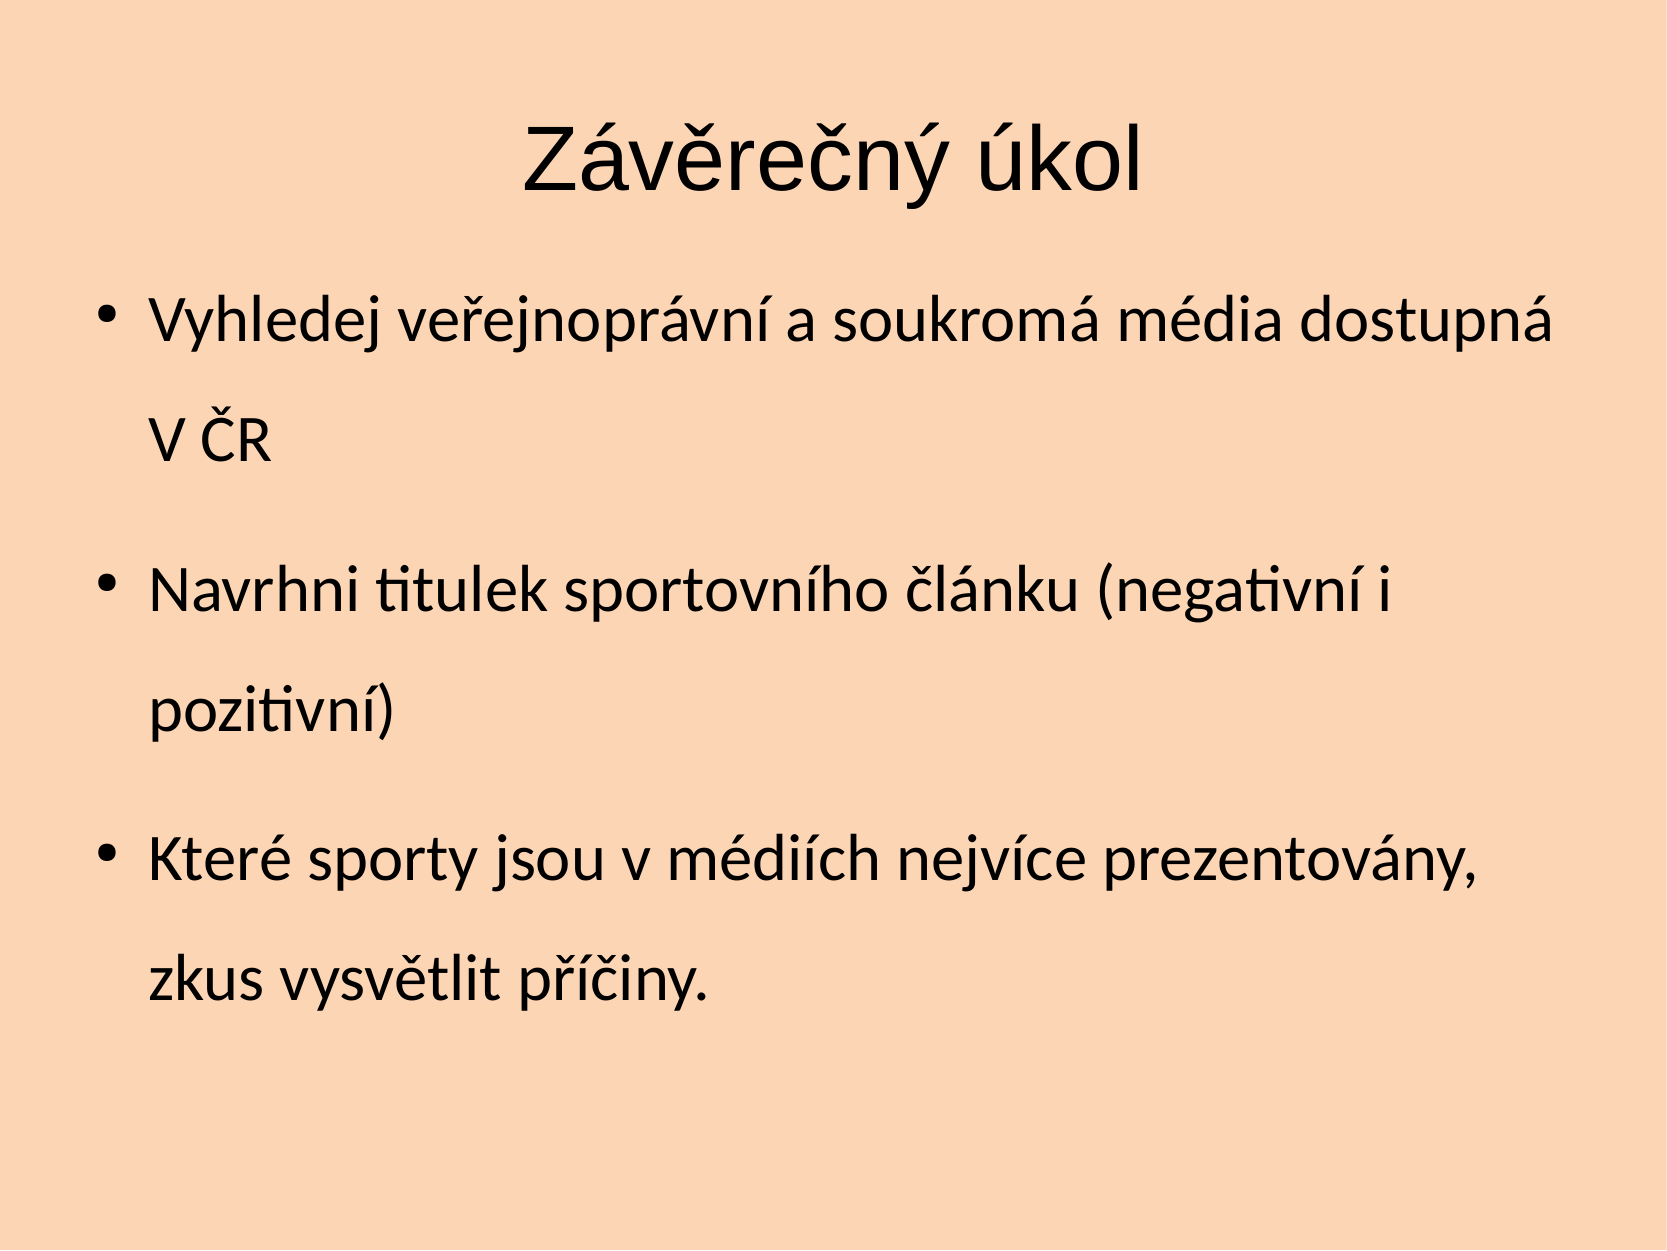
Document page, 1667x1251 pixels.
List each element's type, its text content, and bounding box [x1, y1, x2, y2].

list Vyhledej veřejnoprávní a soukromá média dostupná V ČR Navrhni titulek sportovního článku (negativní i pozitivní) Které sporty jsou v médiích nejvíce prezentovány, zkus vysvětlit příčiny. [77, 235, 1578, 1192]
title Závěrečný úkol [83, 49, 1584, 259]
